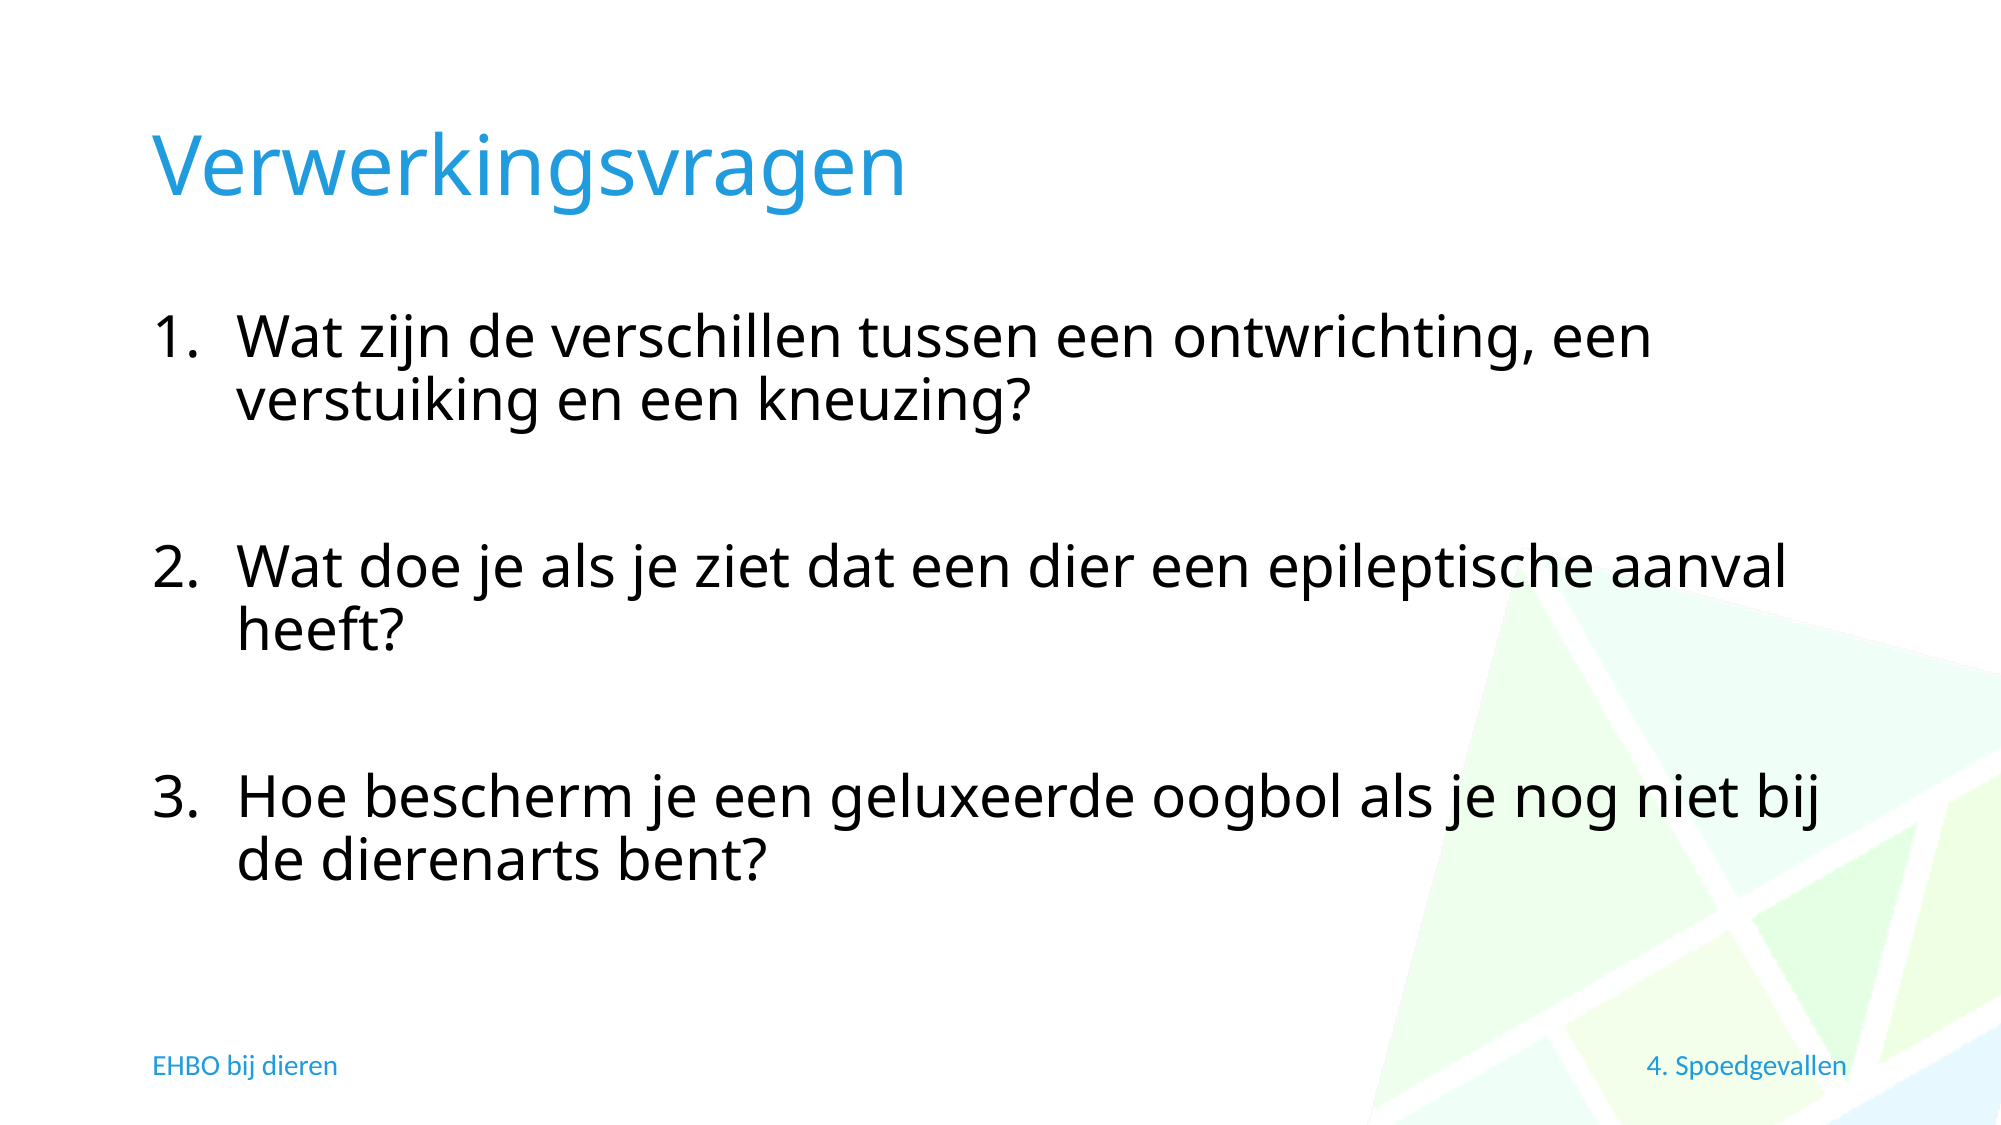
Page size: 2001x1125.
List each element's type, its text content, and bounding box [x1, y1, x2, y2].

list EHBO bij dieren [137, 1042, 588, 1103]
list Wat zijn de verschillen tussen een ontwrichting, een verstuiking en een kneuzing? Wat doe je als je ziet dat een dier een epileptische aanval heeft? Hoe bescherm je een geluxeerde oogbol als je nog niet bij de dierenarts bent? [137, 299, 1863, 1014]
title Verwerkingsvragen [137, 59, 1863, 278]
list 4. Spoedgevallen [1412, 1042, 1863, 1103]
